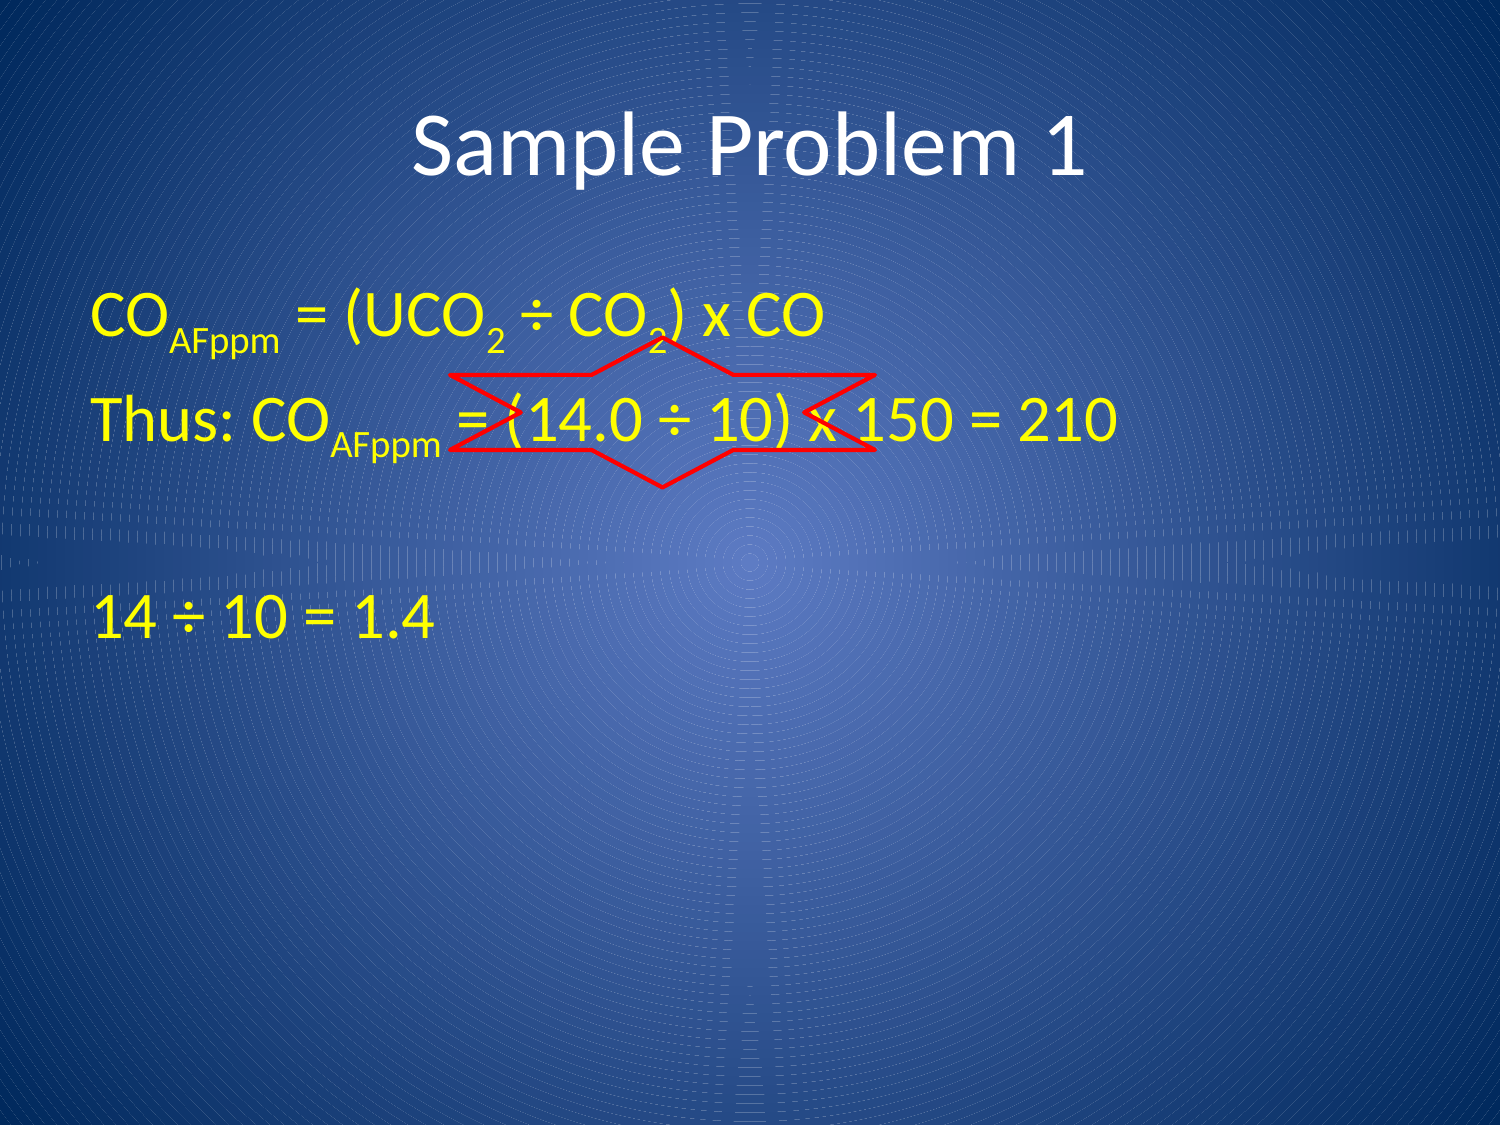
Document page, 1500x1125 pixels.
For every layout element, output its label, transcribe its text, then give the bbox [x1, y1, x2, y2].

text_box [447, 335, 877, 490]
title Sample Problem 1 [75, 45, 1425, 233]
list COAFppm = (UCO2 ÷ CO2) x CO Thus: COAFppm = (14.0 ÷ 10) x 150 = 210 14 ÷ 10 = 1.4 [75, 262, 1425, 1005]
